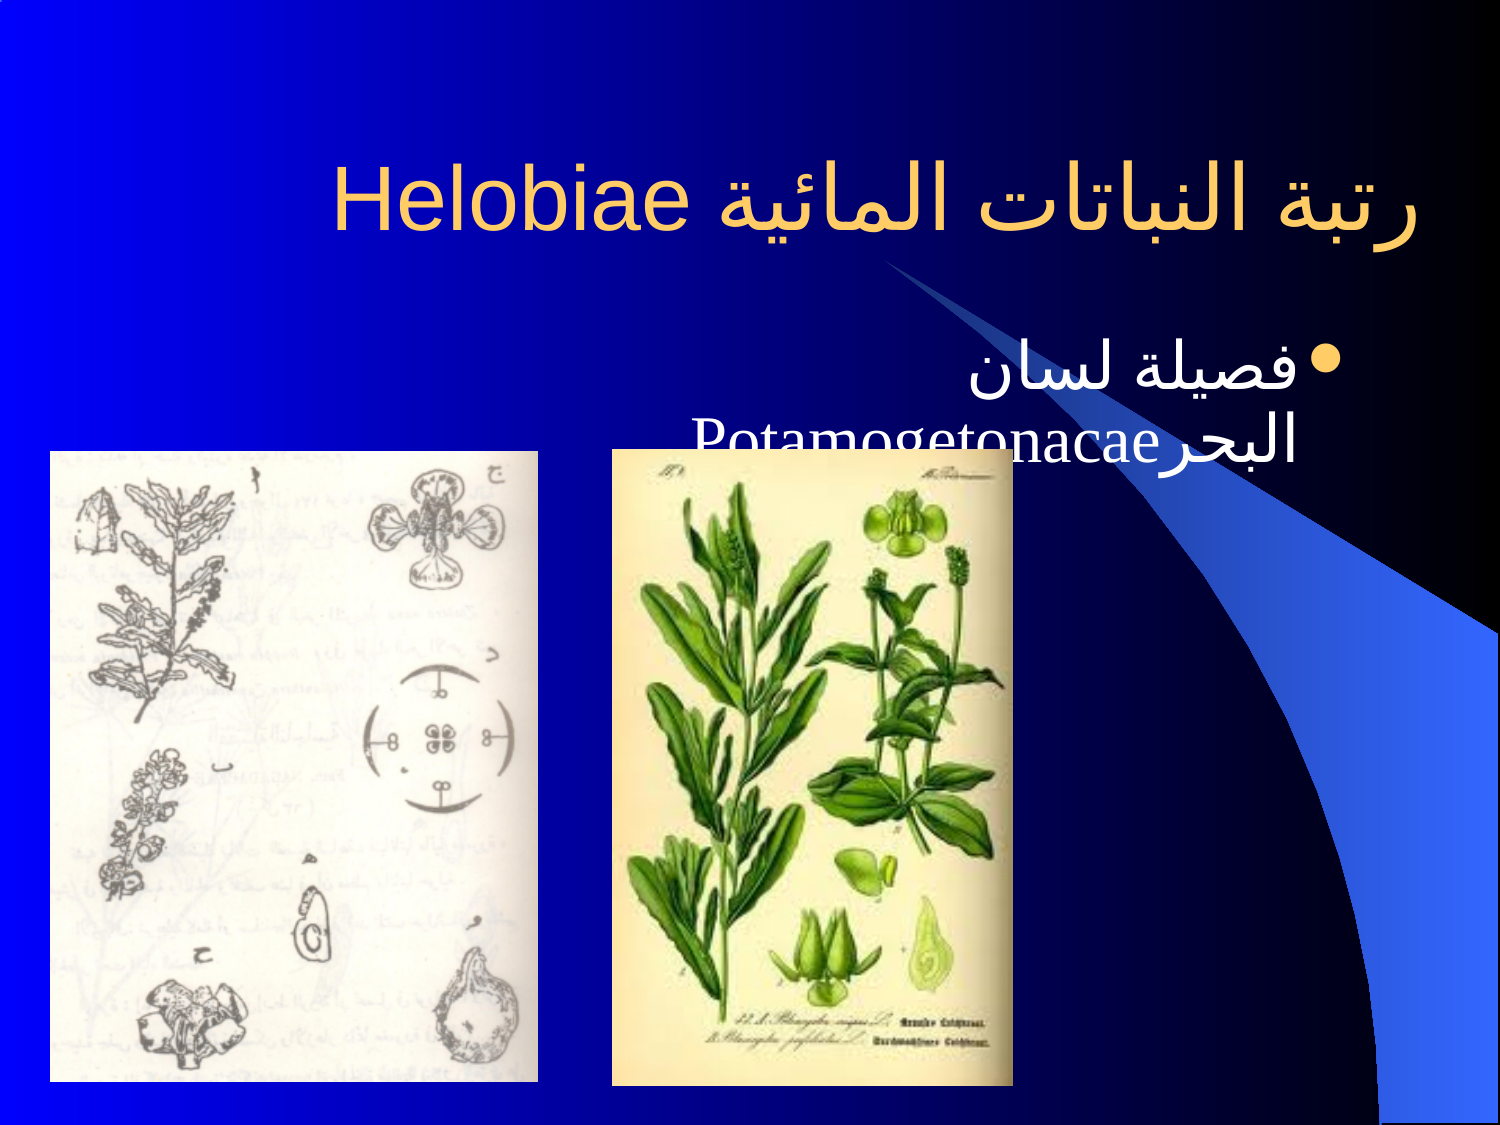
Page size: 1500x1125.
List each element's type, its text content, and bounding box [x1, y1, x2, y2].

picture [49, 451, 538, 1082]
list فصيلة لسان البحرPotamogetonacae [399, 324, 1388, 438]
title رتبة النباتات المائية Helobiae [111, 99, 1438, 288]
picture [612, 449, 1013, 1087]
